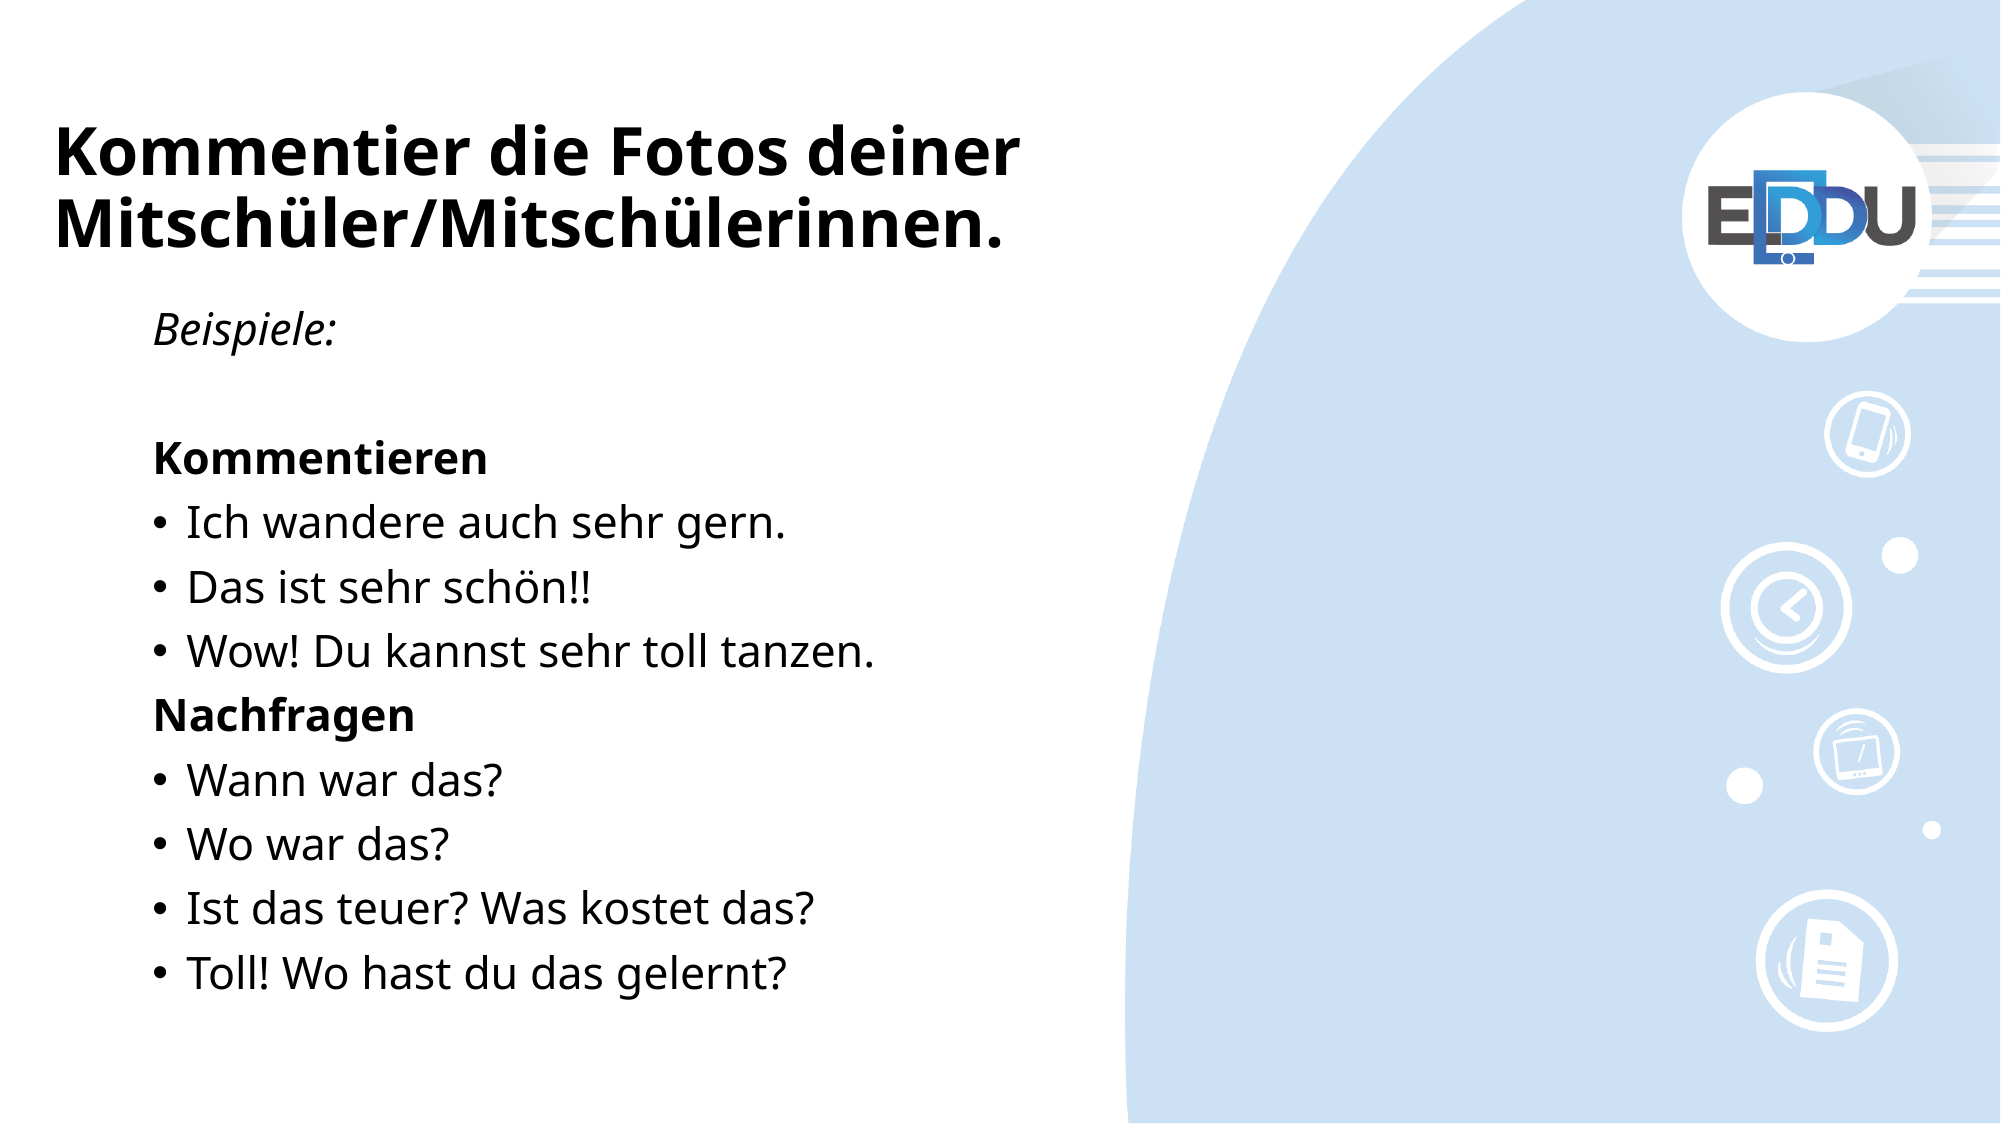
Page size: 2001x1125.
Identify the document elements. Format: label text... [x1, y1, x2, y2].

title Kommentier die Fotos deiner Mitschüler/Mitschülerinnen. [38, 102, 1595, 278]
picture [0, 0, 2001, 1125]
list Beispiele: Kommentieren Ich wandere auch sehr gern. Das ist sehr schön!! Wow! Du kannst sehr toll tanzen. Nachfragen Wann war das? Wo war das? Ist das teuer? Was kostet das? Toll! Wo hast du das gelernt? [137, 299, 1595, 1014]
